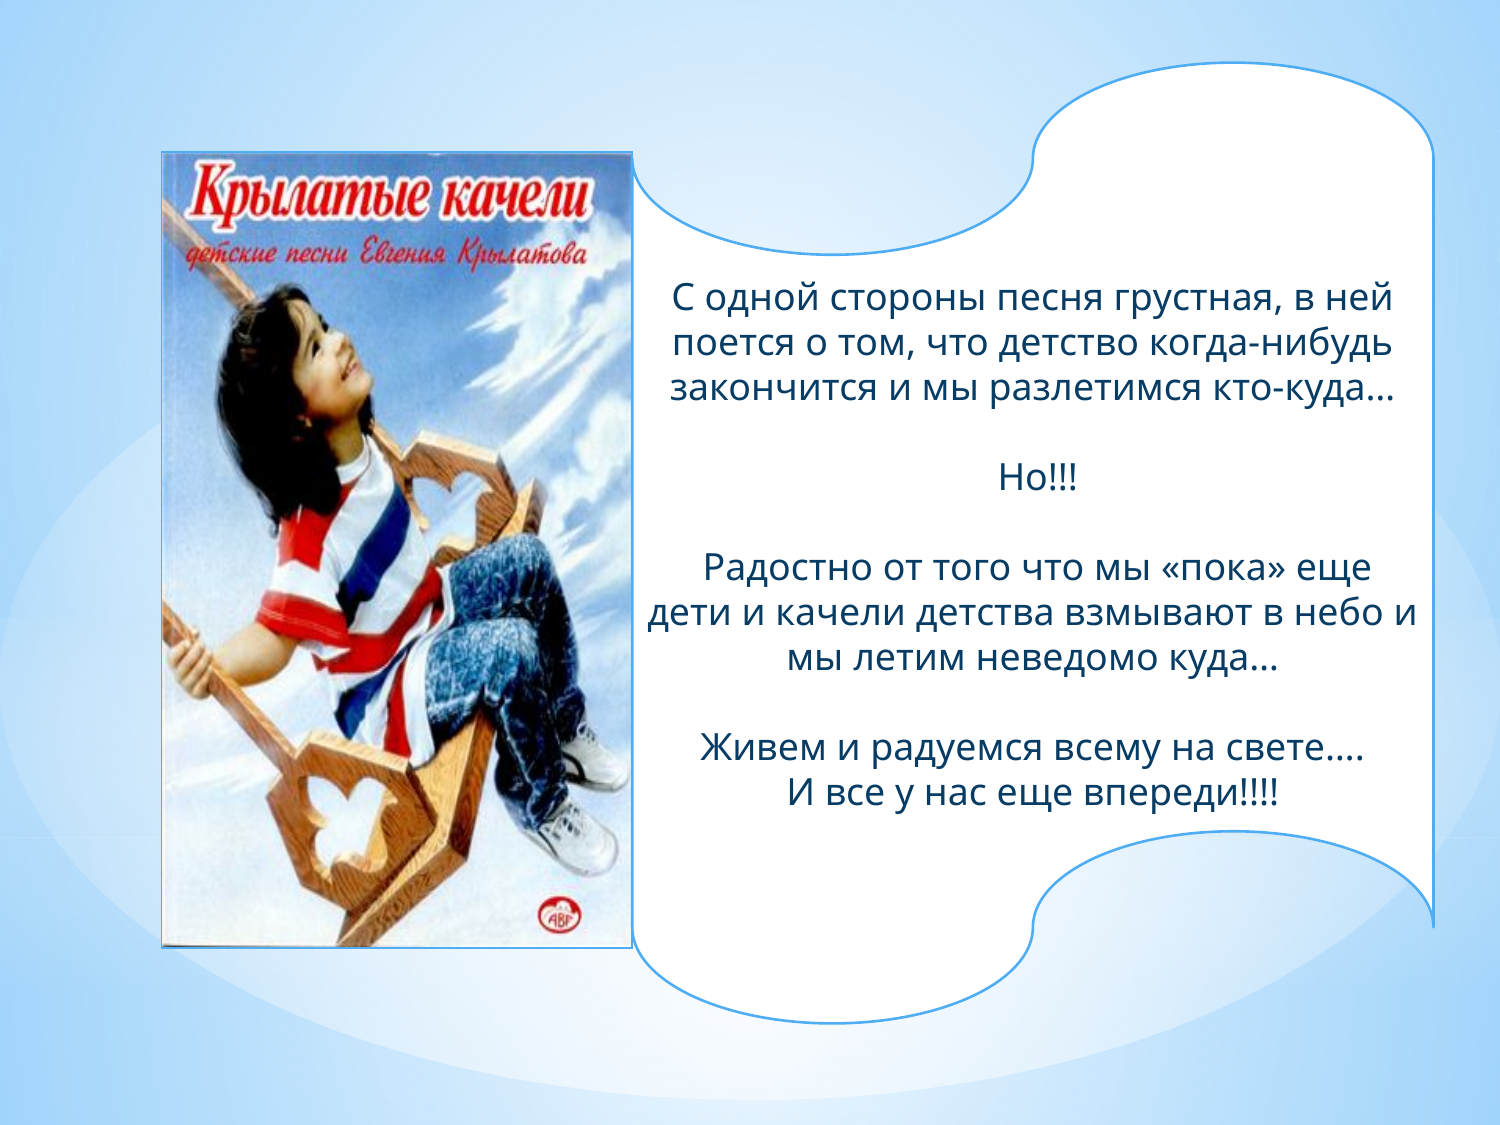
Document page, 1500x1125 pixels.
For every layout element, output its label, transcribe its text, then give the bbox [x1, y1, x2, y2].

picture [162, 152, 632, 948]
text_box С одной стороны песня грустная, в ней поется о том, что детство когда-нибудь закончится и мы разлетимся кто-куда… Но!!! Радостно от того что мы «пока» еще дети и качели детства взмывают в небо и мы летим неведомо куда… Живем и радуемся всему на свете…. И все у нас еще впереди!!!! [635, 61, 1435, 1025]
